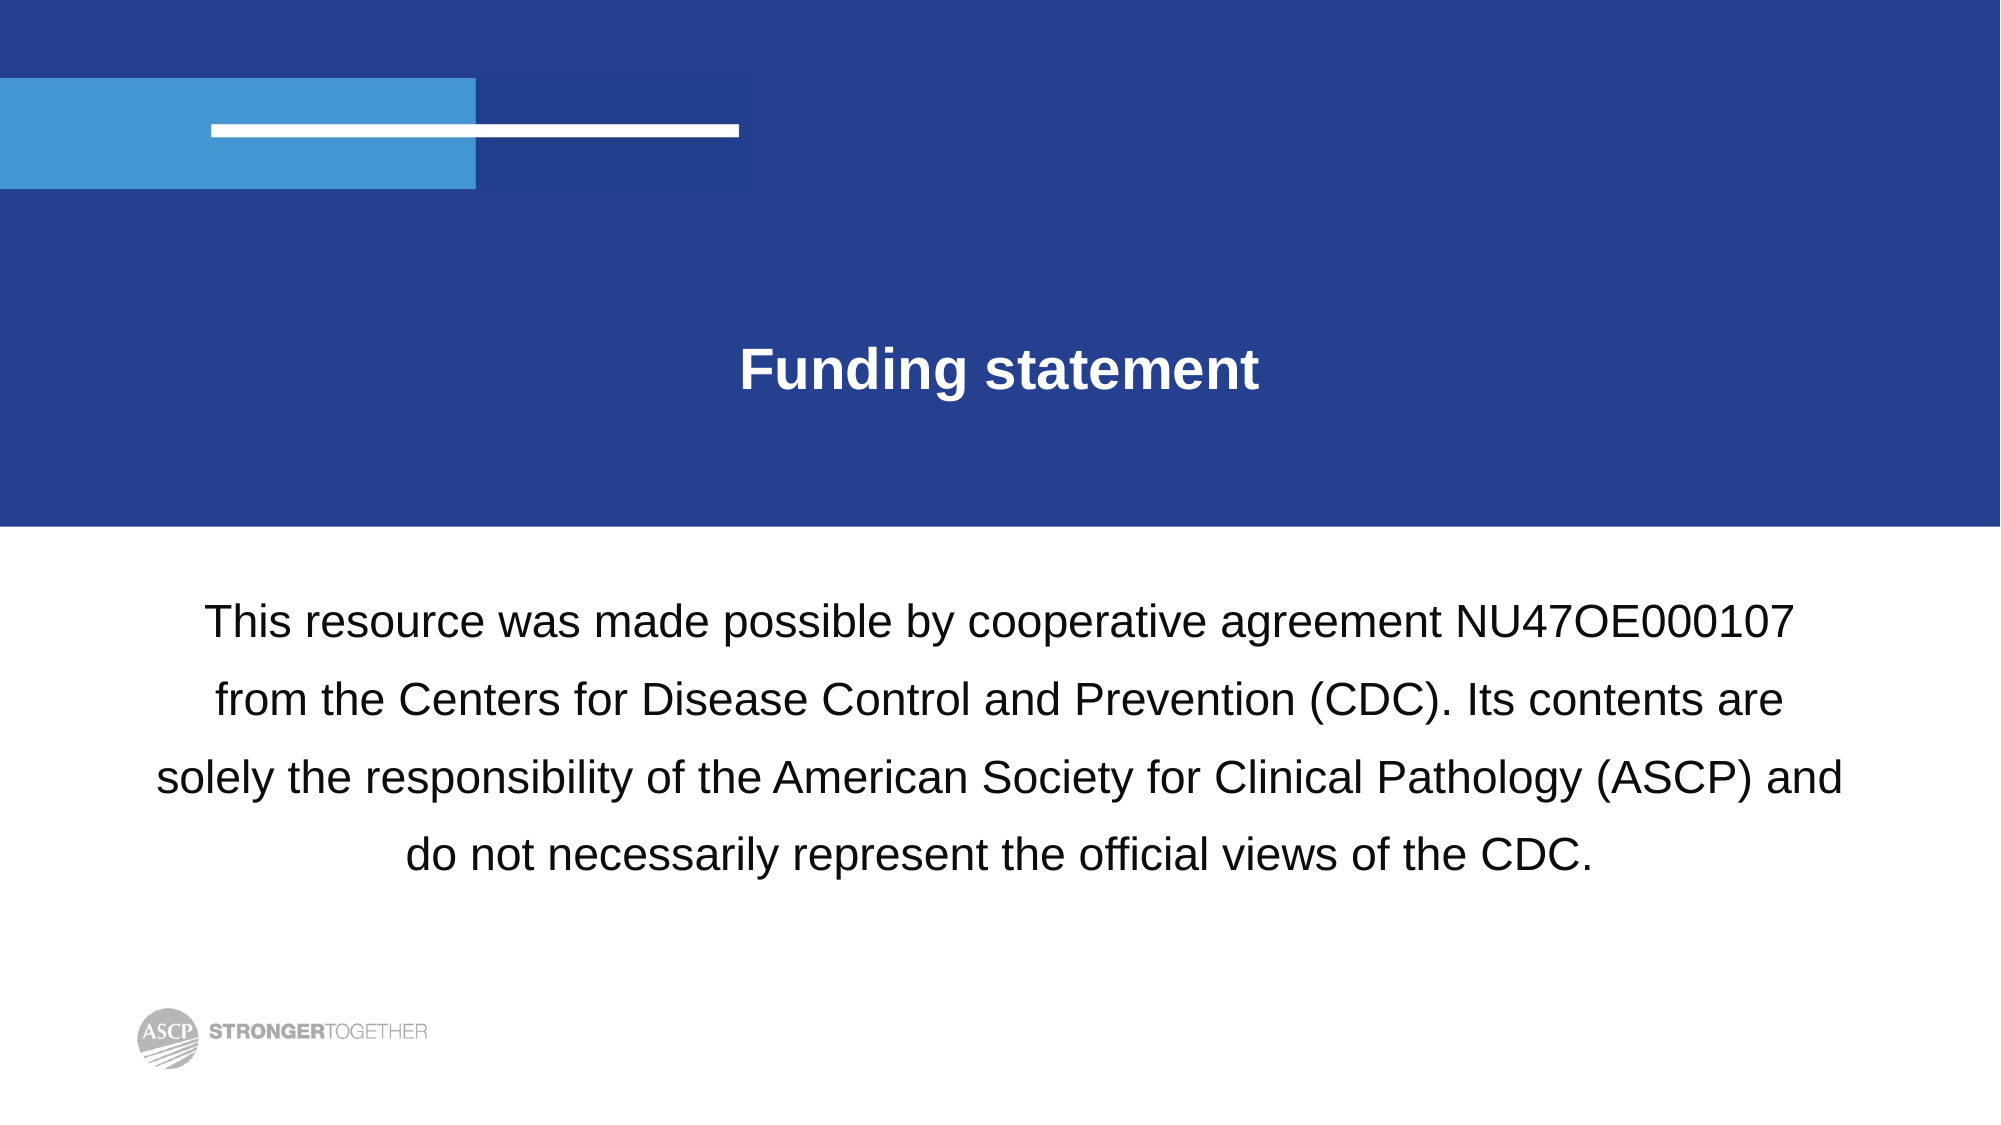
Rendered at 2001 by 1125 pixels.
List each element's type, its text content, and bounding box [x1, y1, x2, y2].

title Funding statement [137, 263, 1863, 481]
picture [0, 78, 754, 190]
picture [137, 1008, 427, 1069]
list This resource was made possible by cooperative agreement NU47OE000107 from the Centers for Disease Control and Prevention (CDC). Its contents are solely the responsibility of the American Society for Clinical Pathology (ASCP) and do not necessarily represent the official views of the CDC. [137, 562, 1863, 942]
